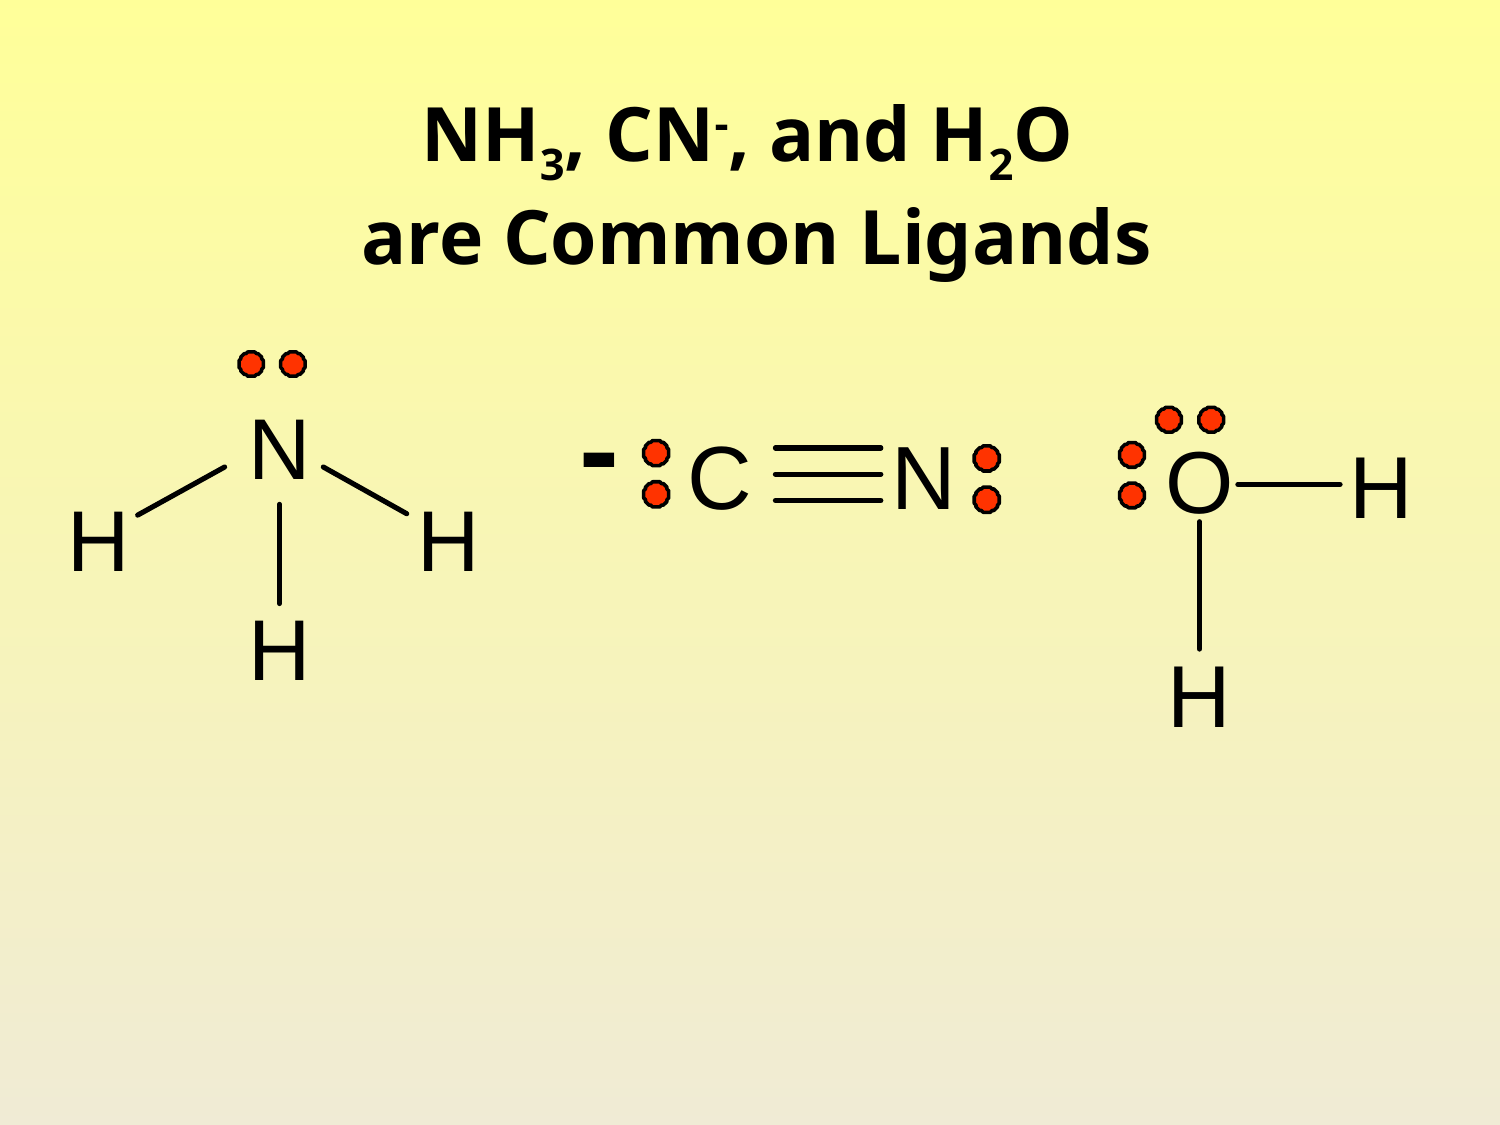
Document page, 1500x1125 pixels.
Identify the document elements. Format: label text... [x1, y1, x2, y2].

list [56, 348, 497, 716]
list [1115, 403, 1430, 764]
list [548, 321, 1005, 585]
title NH3, CN-, and H2O are Common Ligands [74, 44, 1440, 322]
